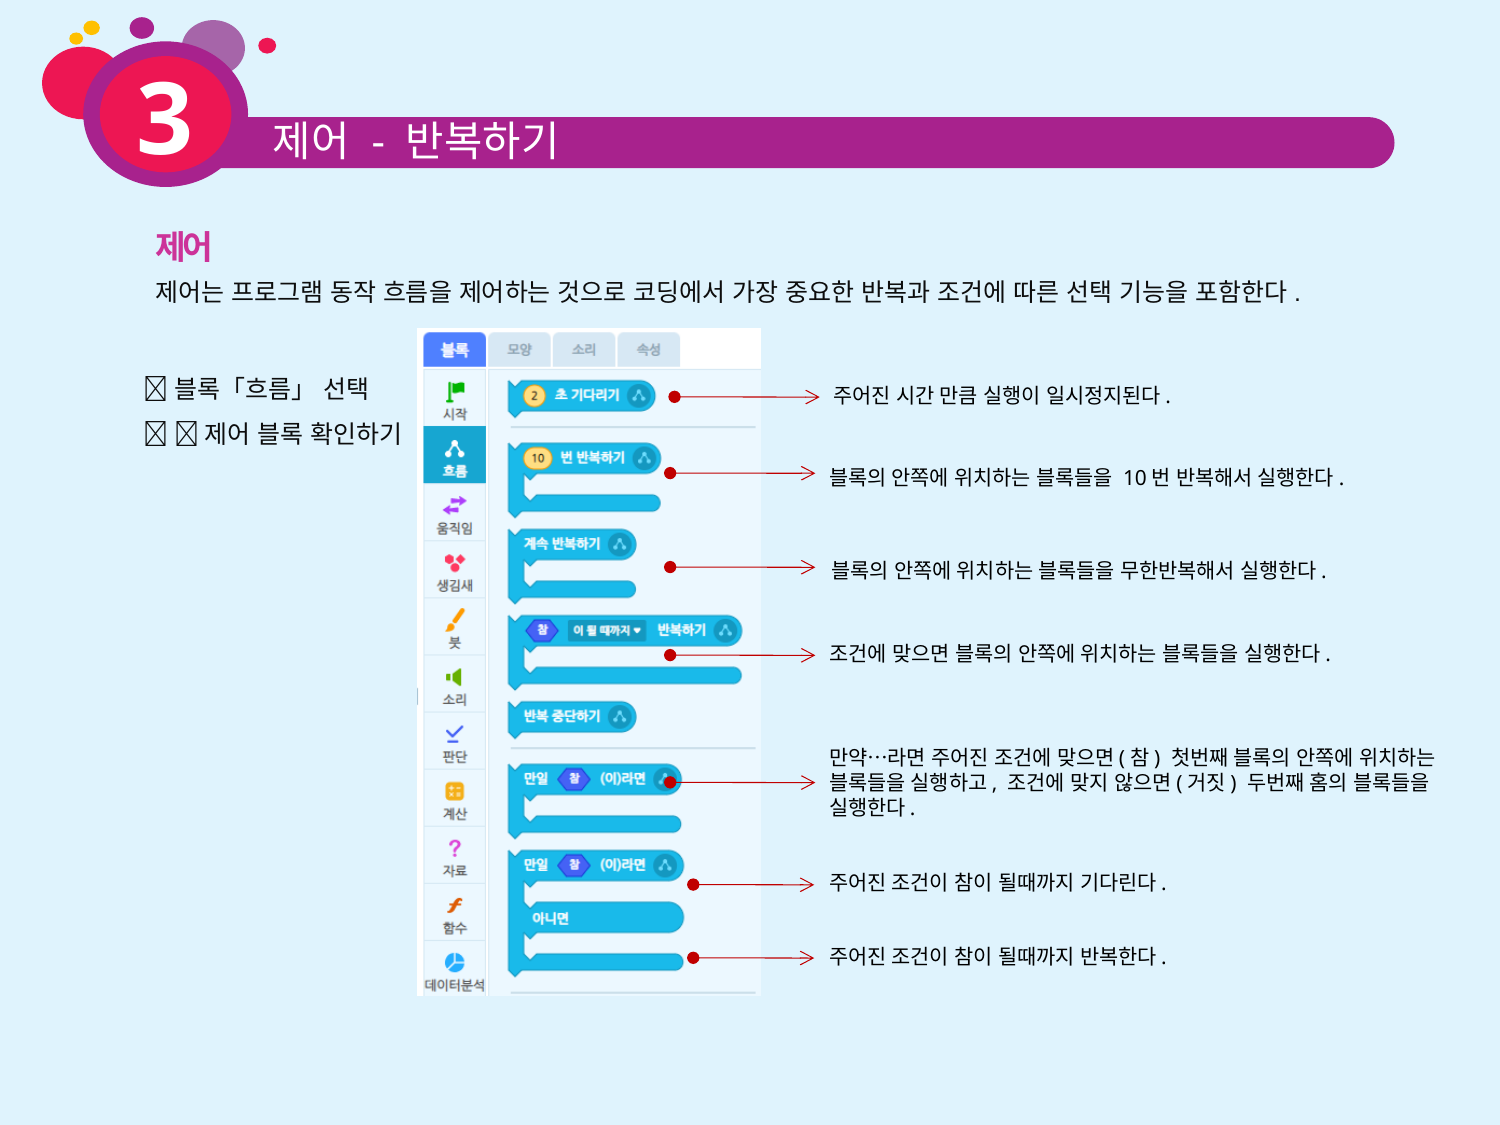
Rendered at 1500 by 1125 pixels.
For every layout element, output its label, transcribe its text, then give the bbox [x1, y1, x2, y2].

text_box 제어는 프로그램 동작 흐름을 제어하는 것으로 코딩에서 가장 중요한 반복과 조건에 따른 선택 기능을 포함한다. [140, 269, 1430, 315]
text_box 주어진 조건이 참이 될때까지 반복한다. [814, 936, 1451, 976]
text_box 블록의 안쪽에 위치하는 블록들을 무한반복해서 실행한다. [816, 550, 1454, 591]
text_box 주어진 조건이 참이 될때까지 기다린다. [814, 862, 1451, 903]
text_box 만약…라면 주어진 조건에 맞으면(참) 첫번째 블록의 안쪽에 위치하는 블록들을 실행하고, 조건에 맞지 않으면(거짓) 두번째 홈의 블록들을 실행한다. [814, 737, 1451, 828]
text_box 주어진 시간 만큼 실행이 일시정지된다. [818, 375, 1347, 415]
text_box 제어 - 반복하기 [257, 99, 1196, 188]
text_box 조건에 맞으면 블록의 안쪽에 위치하는 블록들을 실행한다. [815, 632, 1452, 673]
text_box 제어 [140, 199, 344, 274]
picture [417, 328, 761, 997]
text_box 블록「흐름」 선택  제어 블록 확인하기 [128, 351, 417, 456]
text_box 3 [121, 46, 276, 182]
text_box 블록의 안쪽에 위치하는 블록들을 10번 반복해서 실행한다. [814, 457, 1451, 497]
